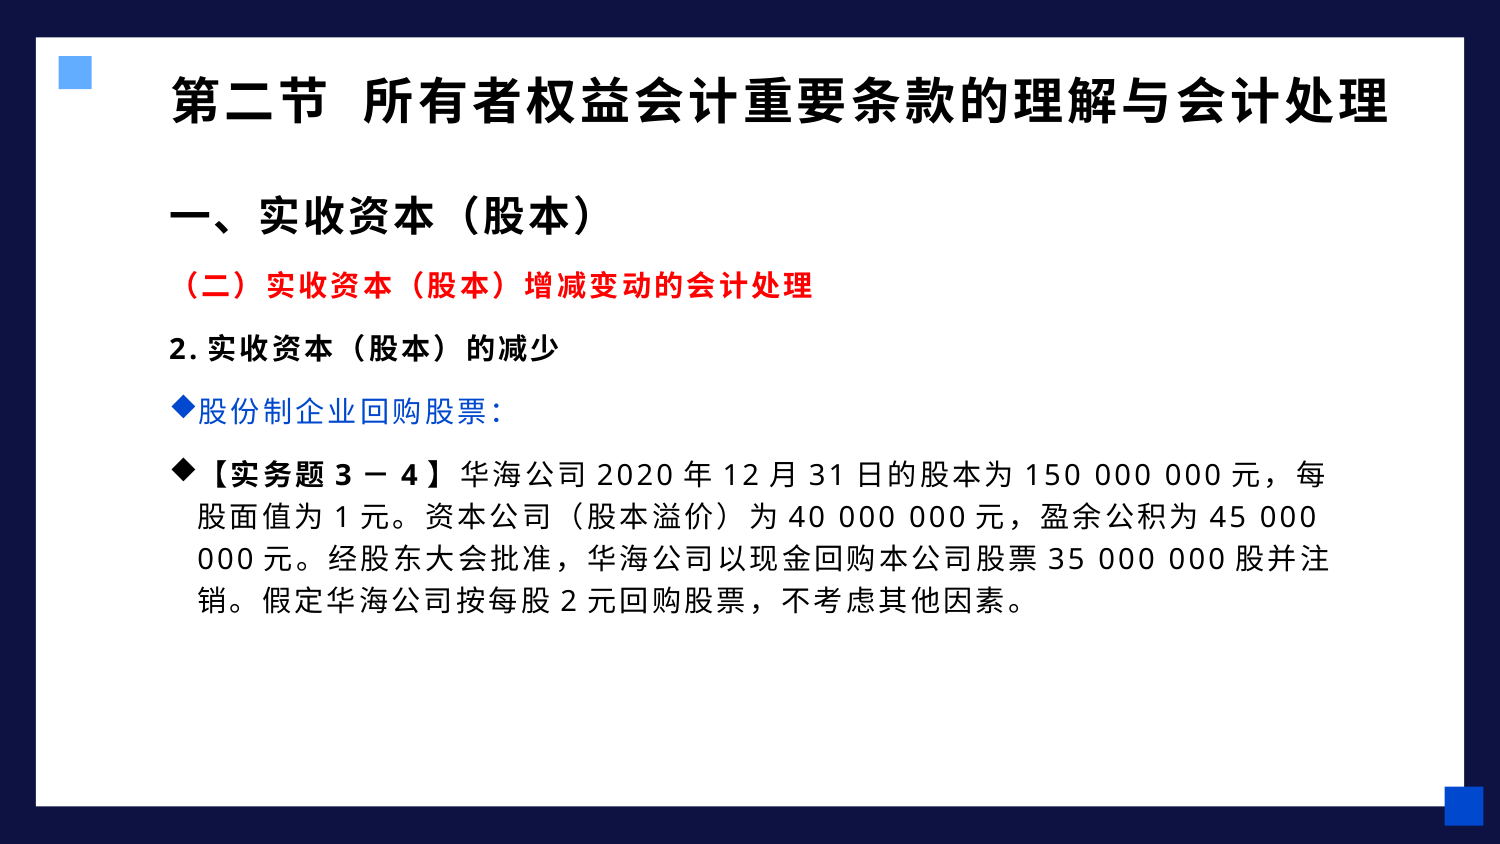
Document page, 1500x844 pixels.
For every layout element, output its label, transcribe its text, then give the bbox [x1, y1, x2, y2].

list 一、实收资本（股本） （二）实收资本（股本）增减变动的会计处理 2.实收资本（股本）的减少 股份制企业回购股票： 【实务题3－4】华海公司2020年12月31日的股本为150 000 000元，每股面值为1元。资本公司（股本溢价）为40 000 000元，盈余公积为45 000 000元。经股东大会批准，华海公司以现金回购本公司股票35 000 000股并注销。假定华海公司按每股2元回购股票，不考虑其他因素。 [152, 179, 1348, 605]
title 第二节 所有者权益会计重要条款的理解与会计处理 [141, 48, 1415, 139]
